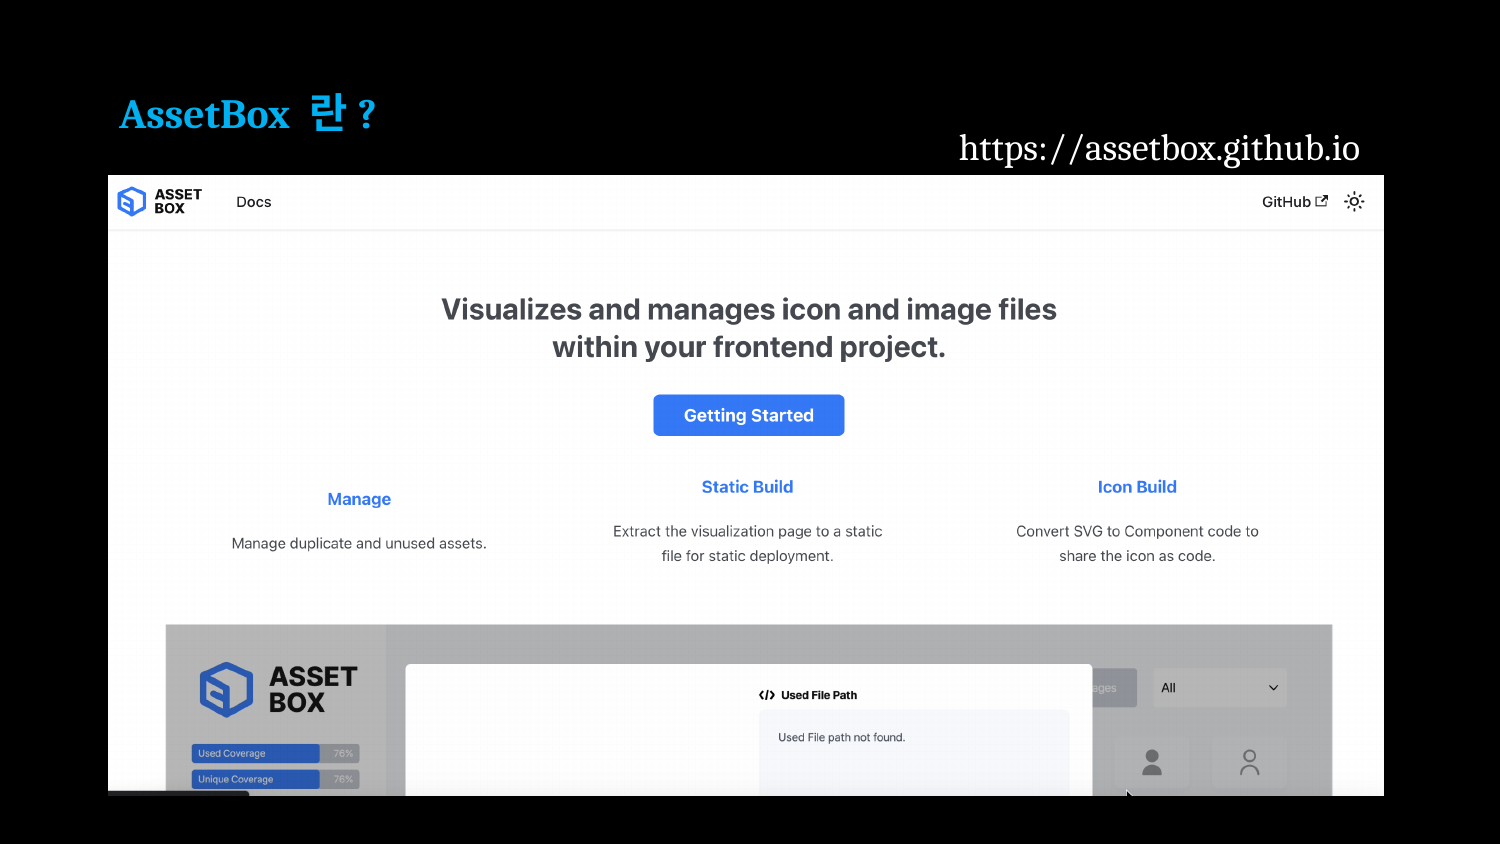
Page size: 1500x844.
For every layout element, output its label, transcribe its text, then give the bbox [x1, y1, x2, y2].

title AssetBox 란? [104, 49, 1398, 181]
picture [108, 175, 1384, 796]
text_box https://assetbox.github.io [943, 115, 1376, 176]
